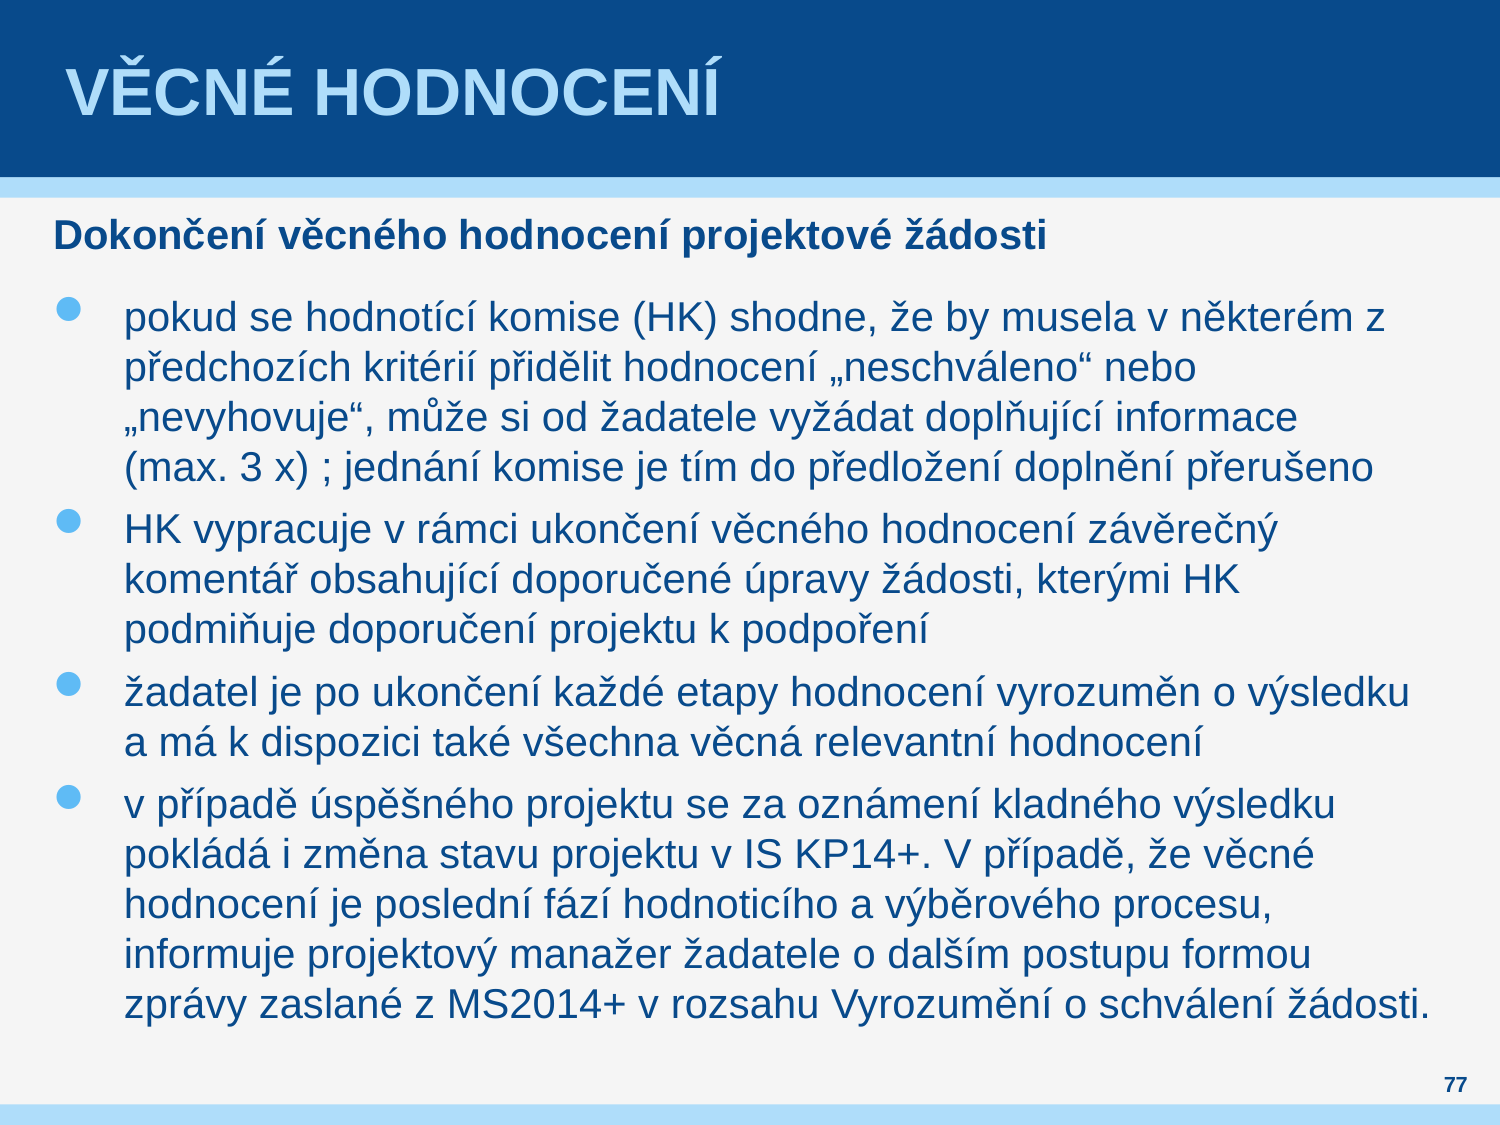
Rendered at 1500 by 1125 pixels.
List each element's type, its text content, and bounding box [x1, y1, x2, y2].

list Dokončení věcného hodnocení projektové žádosti pokud se hodnotící komise (HK) shodne, že by musela v některém z předchozích kritérií přidělit hodnocení „neschváleno“ nebo „nevyhovuje“, může si od žadatele vyžádat doplňující informace (max. 3 x) ; jednání komise je tím do předložení doplnění přerušeno HK vypracuje v rámci ukončení věcného hodnocení závěrečný komentář obsahující doporučené úpravy žádosti, kterými HK podmiňuje doporučení projektu k podpoření žadatel je po ukončení každé etapy hodnocení vyrozuměn o výsledku a má k dispozici také všechna věcná relevantní hodnocení v případě úspěšného projektu se za oznámení kladného výsledku pokládá i změna stavu projektu v IS KP14+. V případě, že věcné hodnocení je poslední fází hodnoticího a výběrového procesu, informuje projektový manažer žadatele o dalším postupu formou zprávy zaslané z MS2014+ v rozsahu Vyrozumění o schválení žádosti. [53, 208, 1436, 1024]
slide_number 77 [1417, 1068, 1495, 1099]
title věcné hodnocení [59, 0, 1441, 178]
